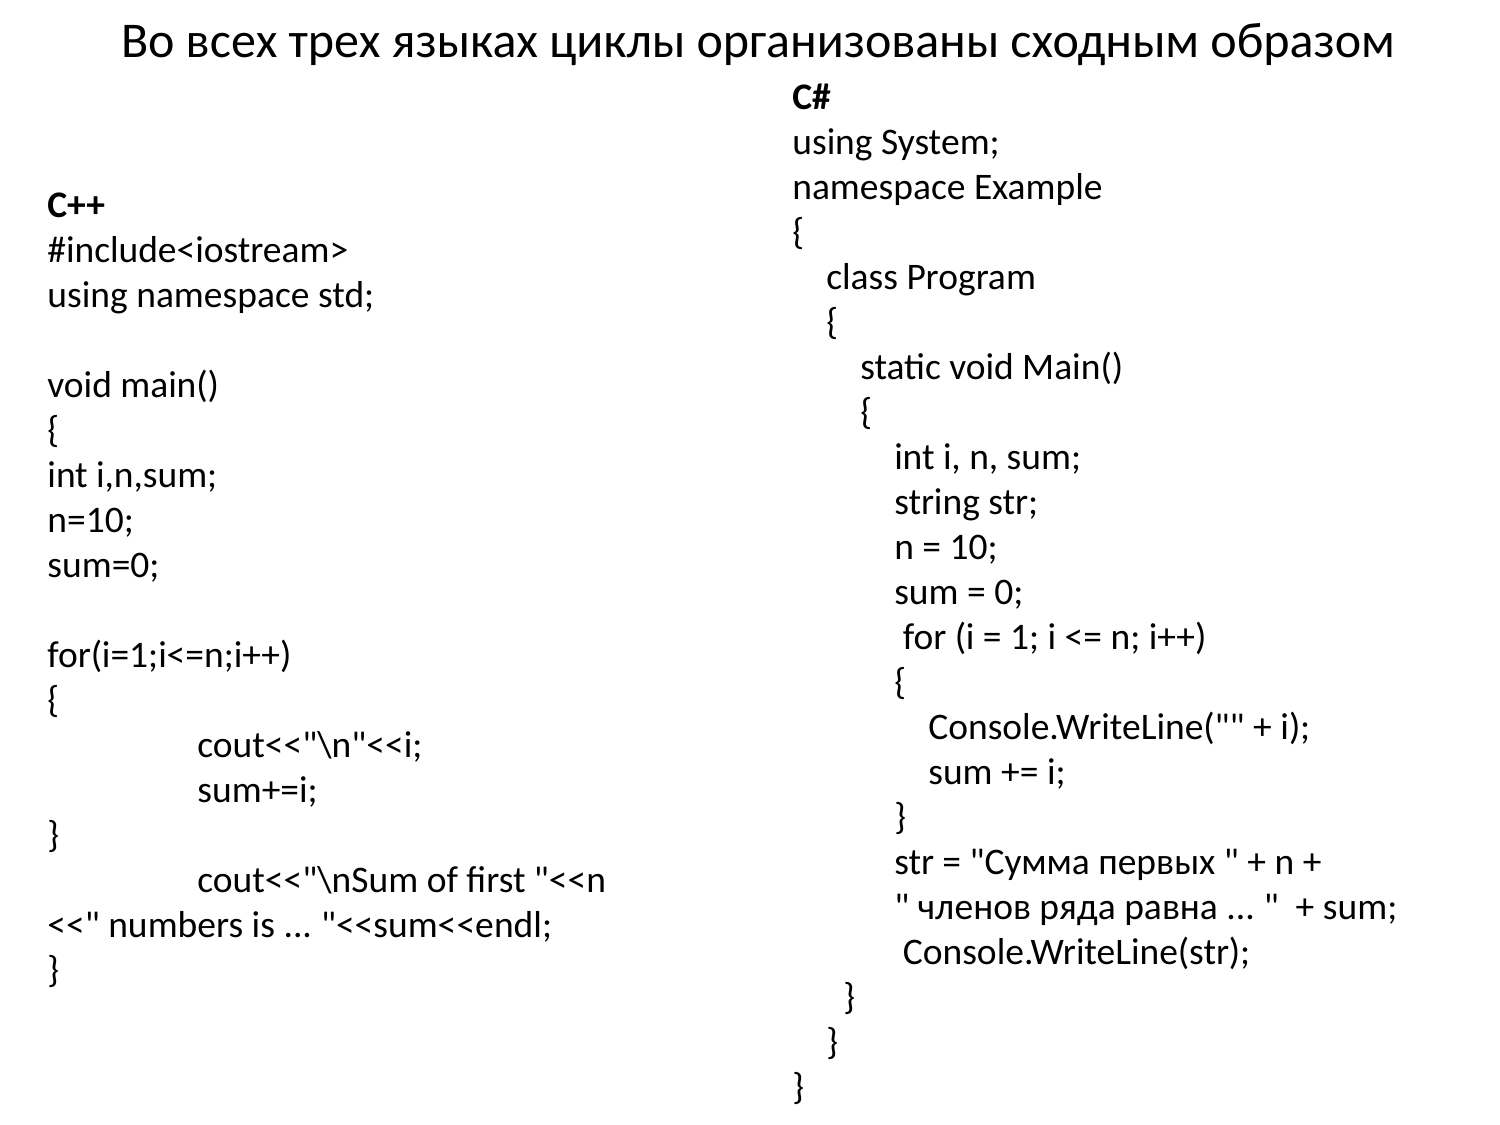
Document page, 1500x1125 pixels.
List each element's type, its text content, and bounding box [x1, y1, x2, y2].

text_box C# using System; namespace Example { class Program { static void Main() { int i, n, sum; string str; n = 10; sum = 0; for (i = 1; i <= n; i++) { Console.WriteLine("" + i); sum += i; } str = "Сумма первых " + n + " членов ряда равна ... " + sum; Console.WriteLine(str); } } } [777, 64, 1413, 1115]
text_box Во всех трех языках циклы организованы сходным образом [106, 0, 1411, 75]
text_box C++ #include<iostream> using namespace std; void main() { int i,n,sum; n=10; sum=0; for(i=1;i<=n;i++) { cout<<"\n"<<i; sum+=i; } cout<<"\nSum of first "<<n <<" numbers is ... "<<sum<<endl; } [32, 172, 622, 1043]
